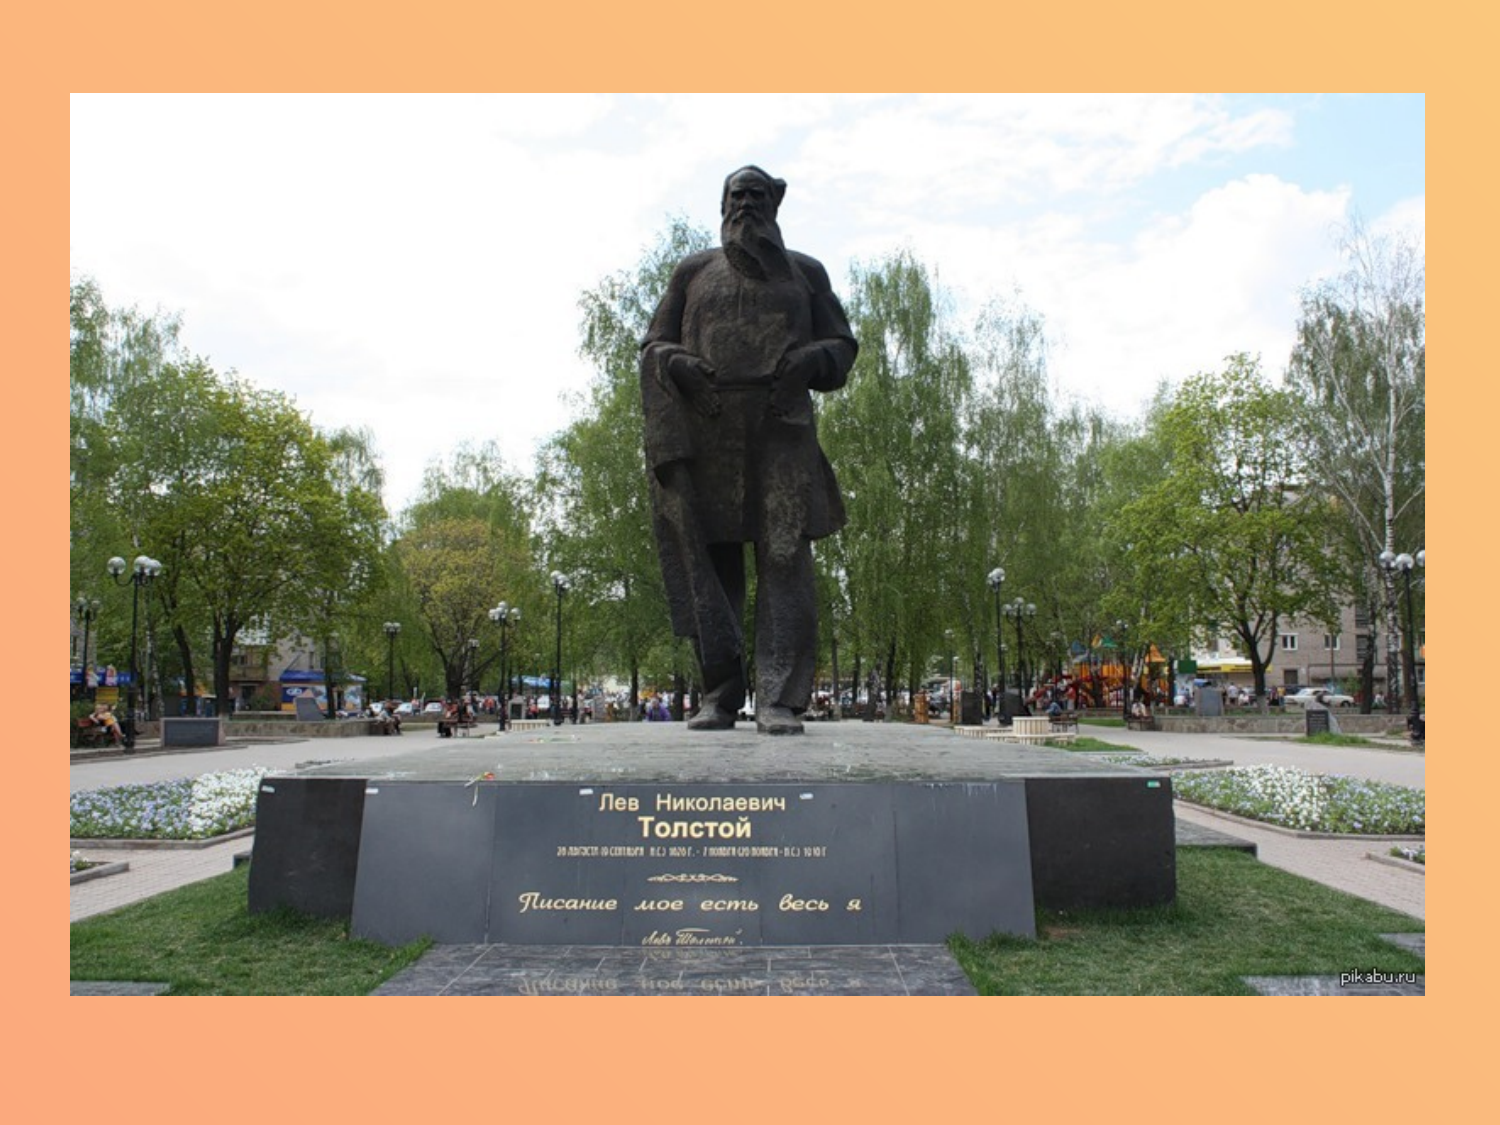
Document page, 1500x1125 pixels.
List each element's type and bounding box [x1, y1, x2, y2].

list [70, 93, 1425, 997]
